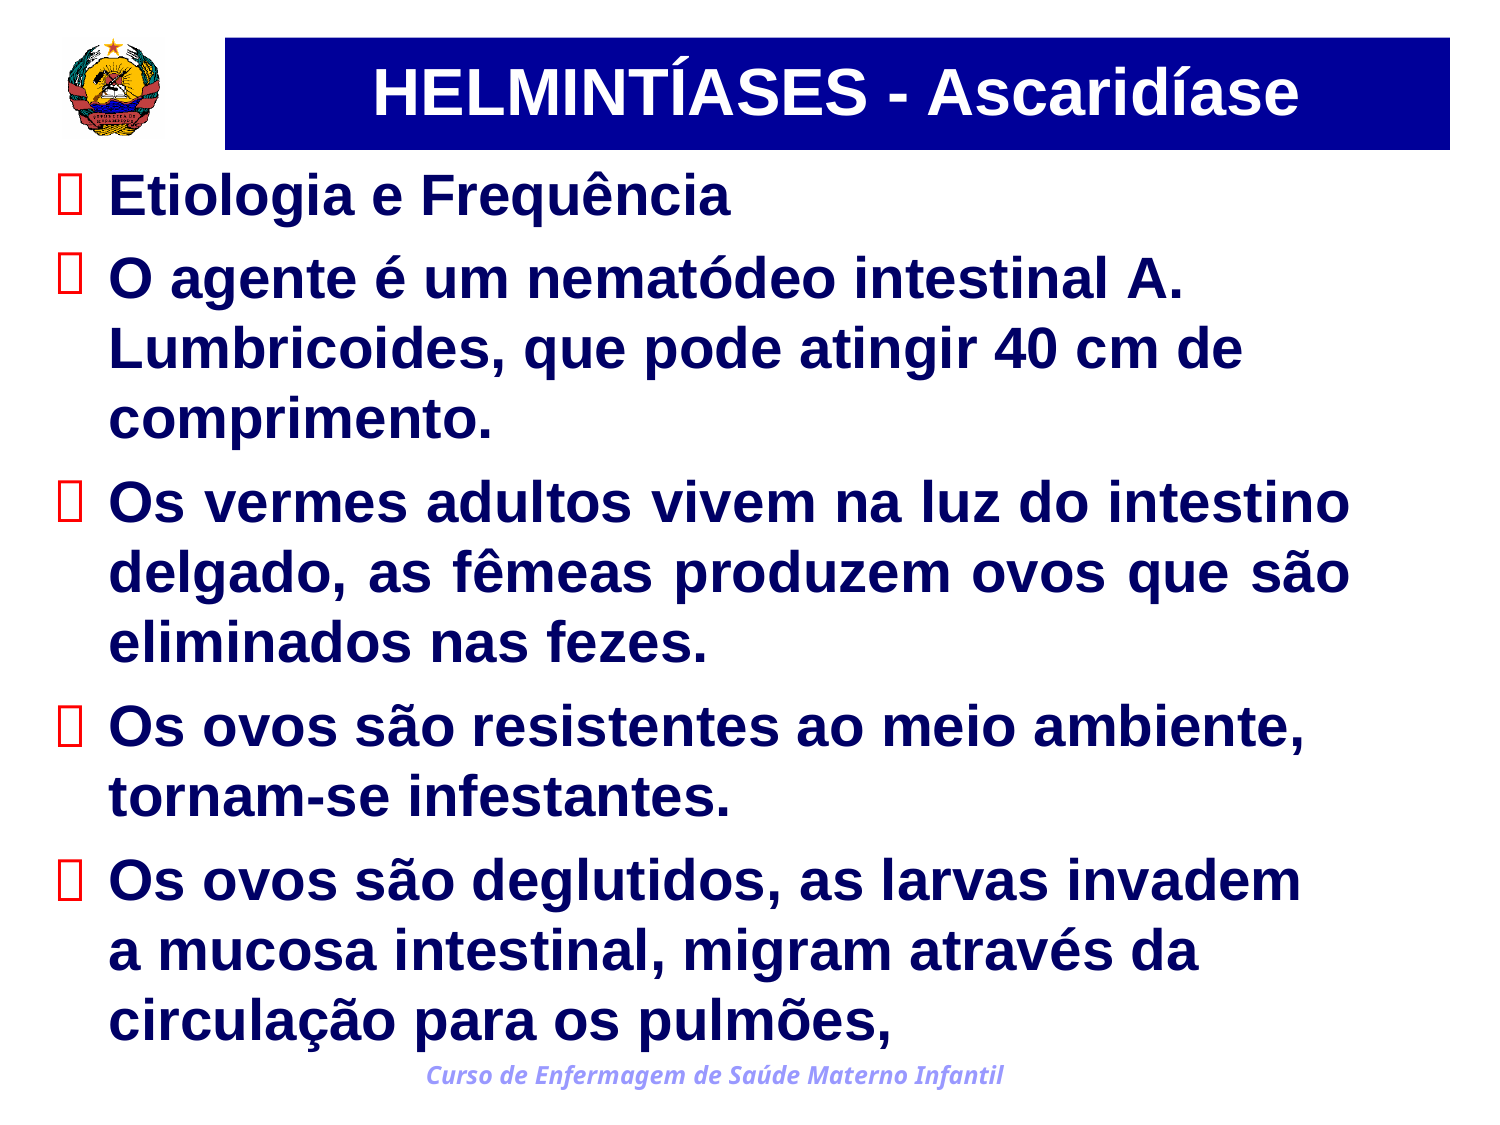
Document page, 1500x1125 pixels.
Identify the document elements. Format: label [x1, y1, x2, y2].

text_box [106, 164, 1466, 1094]
text_box [225, 37, 1450, 150]
text_box [50, 164, 90, 312]
text_box [50, 697, 90, 760]
text_box [50, 473, 90, 536]
text_box [50, 851, 90, 914]
text_box [62, 37, 165, 139]
